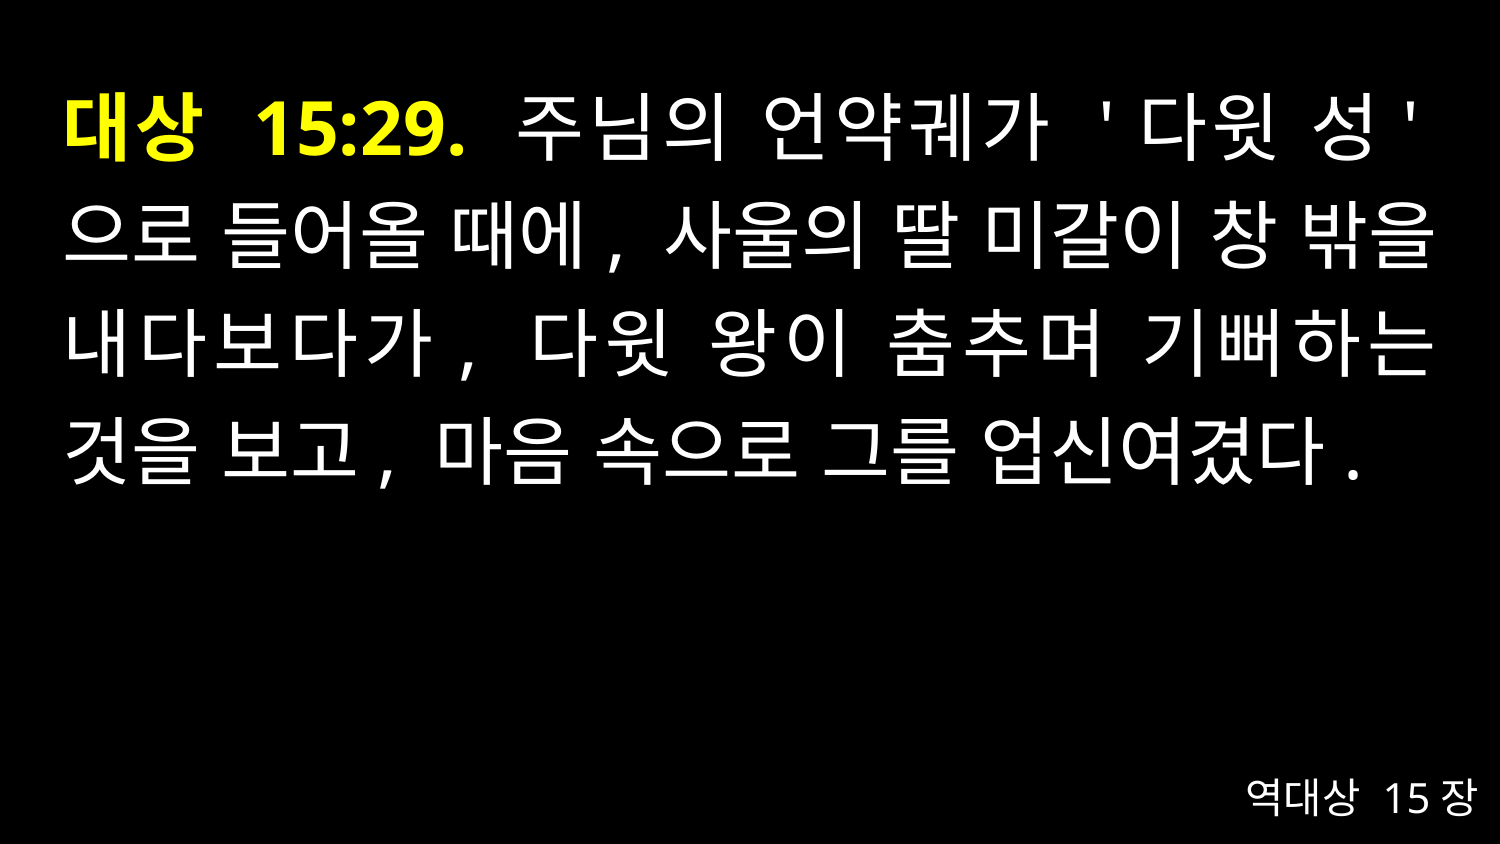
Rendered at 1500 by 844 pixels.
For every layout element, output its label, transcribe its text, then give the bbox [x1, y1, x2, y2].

title 대상 15:29. 주님의 언약궤가 '다윗 성'으로 들어올 때에, 사울의 딸 미갈이 창 밖을 내다보다가, 다윗 왕이 춤추며 기뻐하는 것을 보고, 마음 속으로 그를 업신여겼다. [0, 0, 1500, 844]
subtitle 역대상 15장 [916, 770, 1500, 844]
